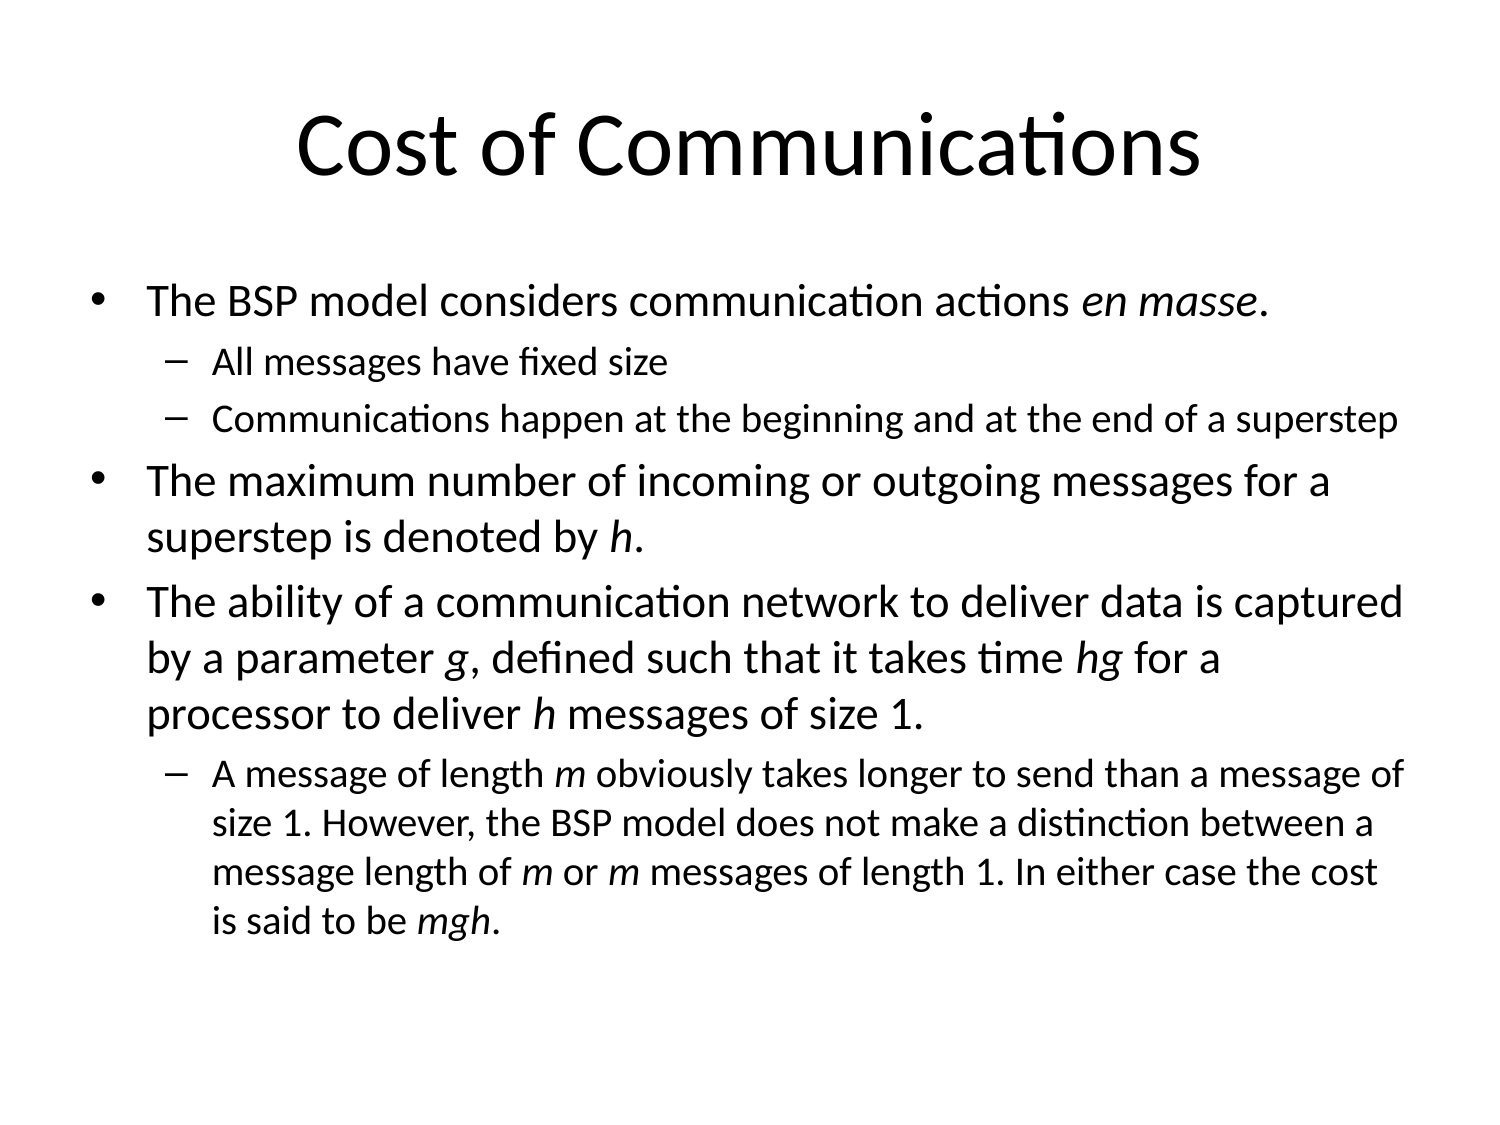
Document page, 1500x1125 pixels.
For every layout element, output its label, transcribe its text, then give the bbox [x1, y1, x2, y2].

list The BSP model considers communication actions en masse. All messages have fixed size Communications happen at the beginning and at the end of a superstep The maximum number of incoming or outgoing messages for a superstep is denoted by h. The ability of a communication network to deliver data is captured by a parameter g, defined such that it takes time hg for a processor to deliver h messages of size 1. A message of length m obviously takes longer to send than a message of size 1. However, the BSP model does not make a distinction between a message length of m or m messages of length 1. In either case the cost is said to be mgh. [75, 262, 1425, 1005]
title Cost of Communications [75, 45, 1425, 233]
